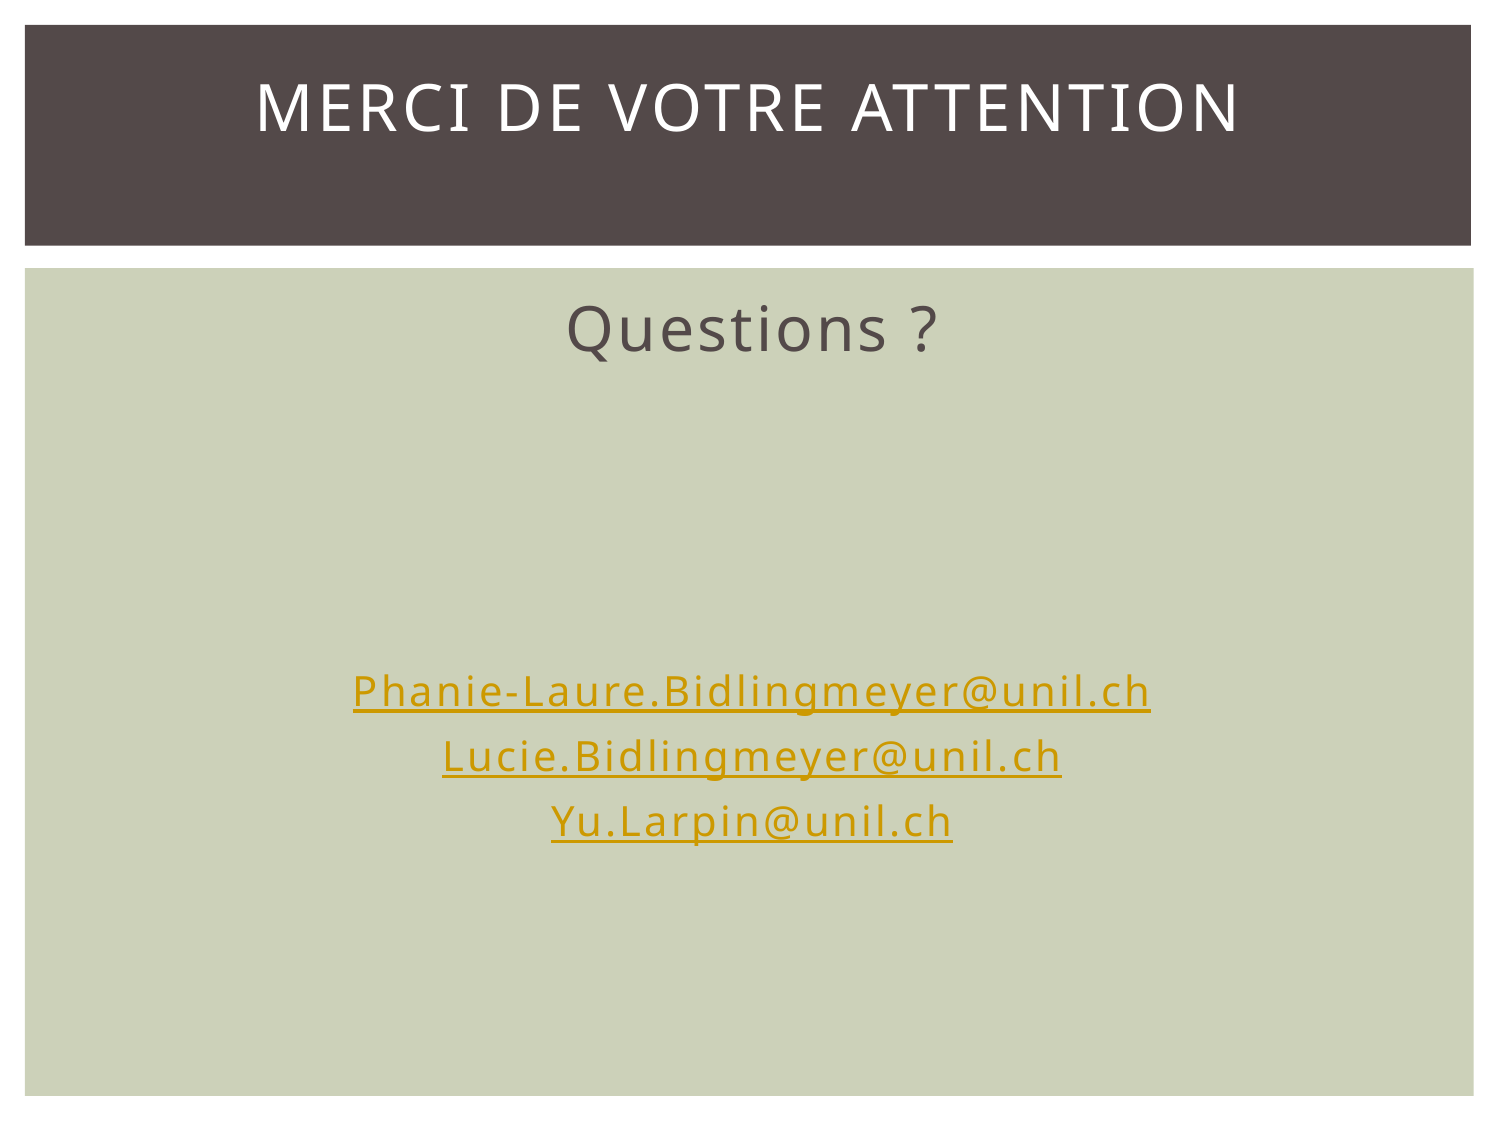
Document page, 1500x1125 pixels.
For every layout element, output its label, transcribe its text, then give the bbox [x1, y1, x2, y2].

title Merci de votre attention [62, 58, 1438, 232]
list Questions ? Phanie-Laure.Bidlingmeyer@unil.ch Lucie.Bidlingmeyer@unil.ch Yu.Larpin@unil.ch [62, 281, 1442, 1005]
